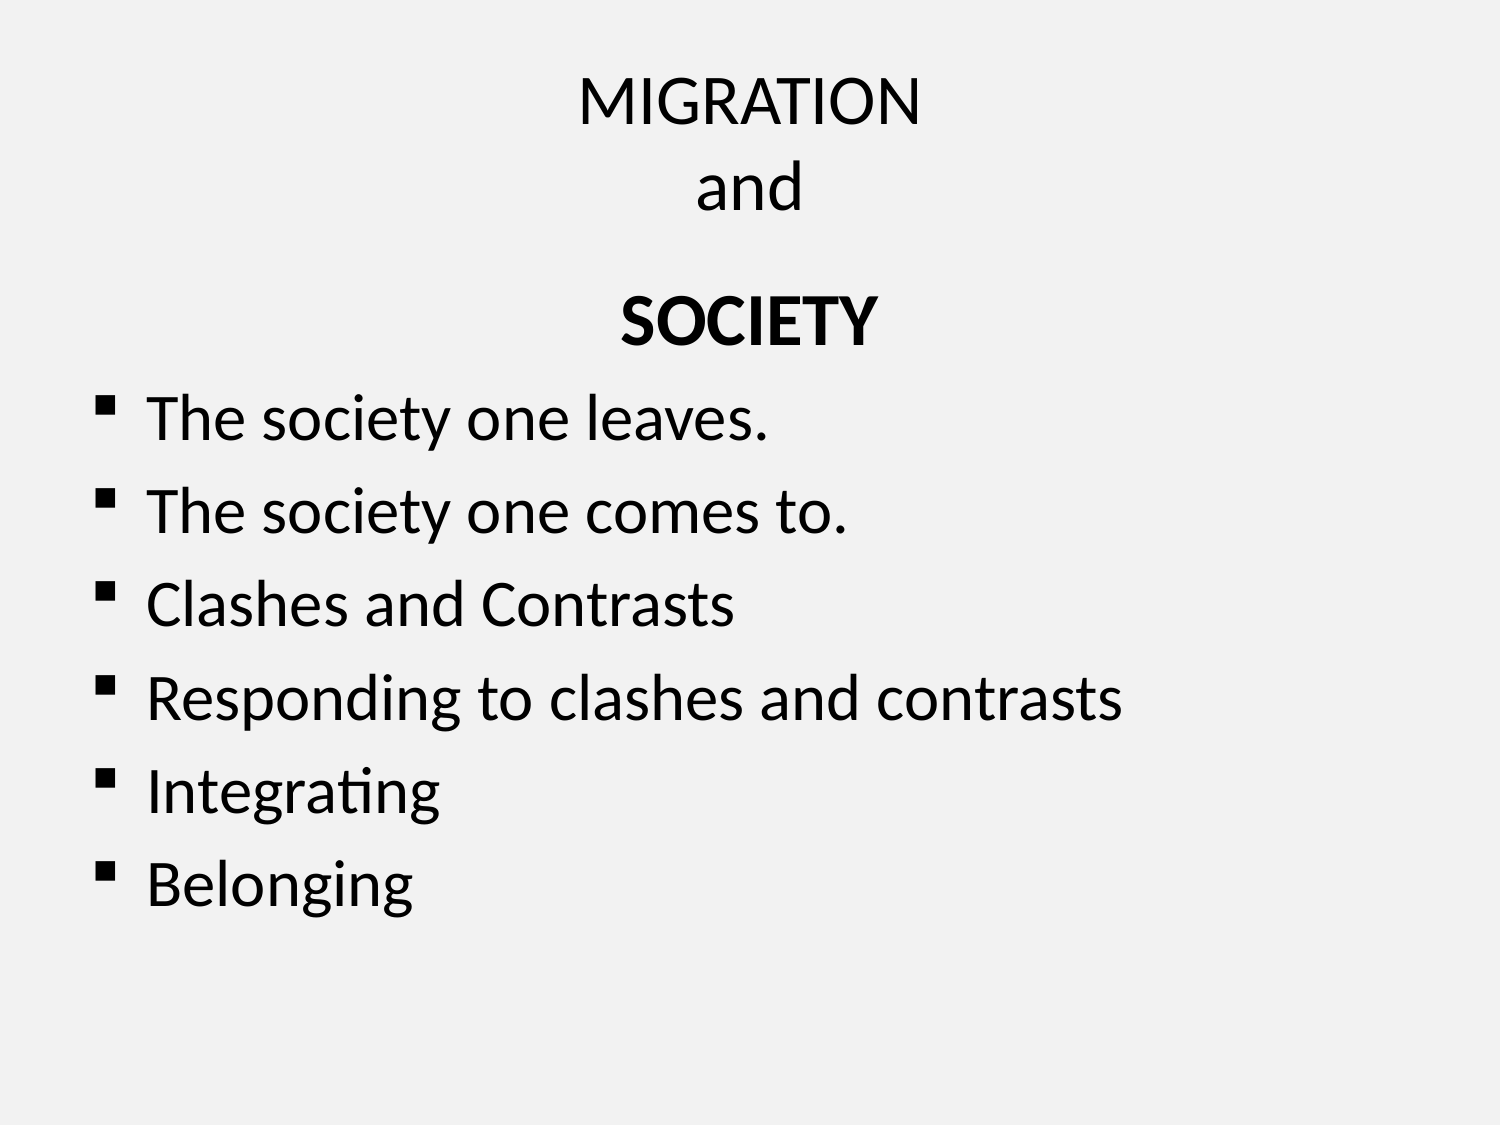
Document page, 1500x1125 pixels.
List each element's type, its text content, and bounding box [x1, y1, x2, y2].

list SOCIETY The society one leaves. The society one comes to. Clashes and Contrasts Responding to clashes and contrasts Integrating Belonging [75, 262, 1425, 1005]
title MIGRATION and [75, 45, 1425, 233]
